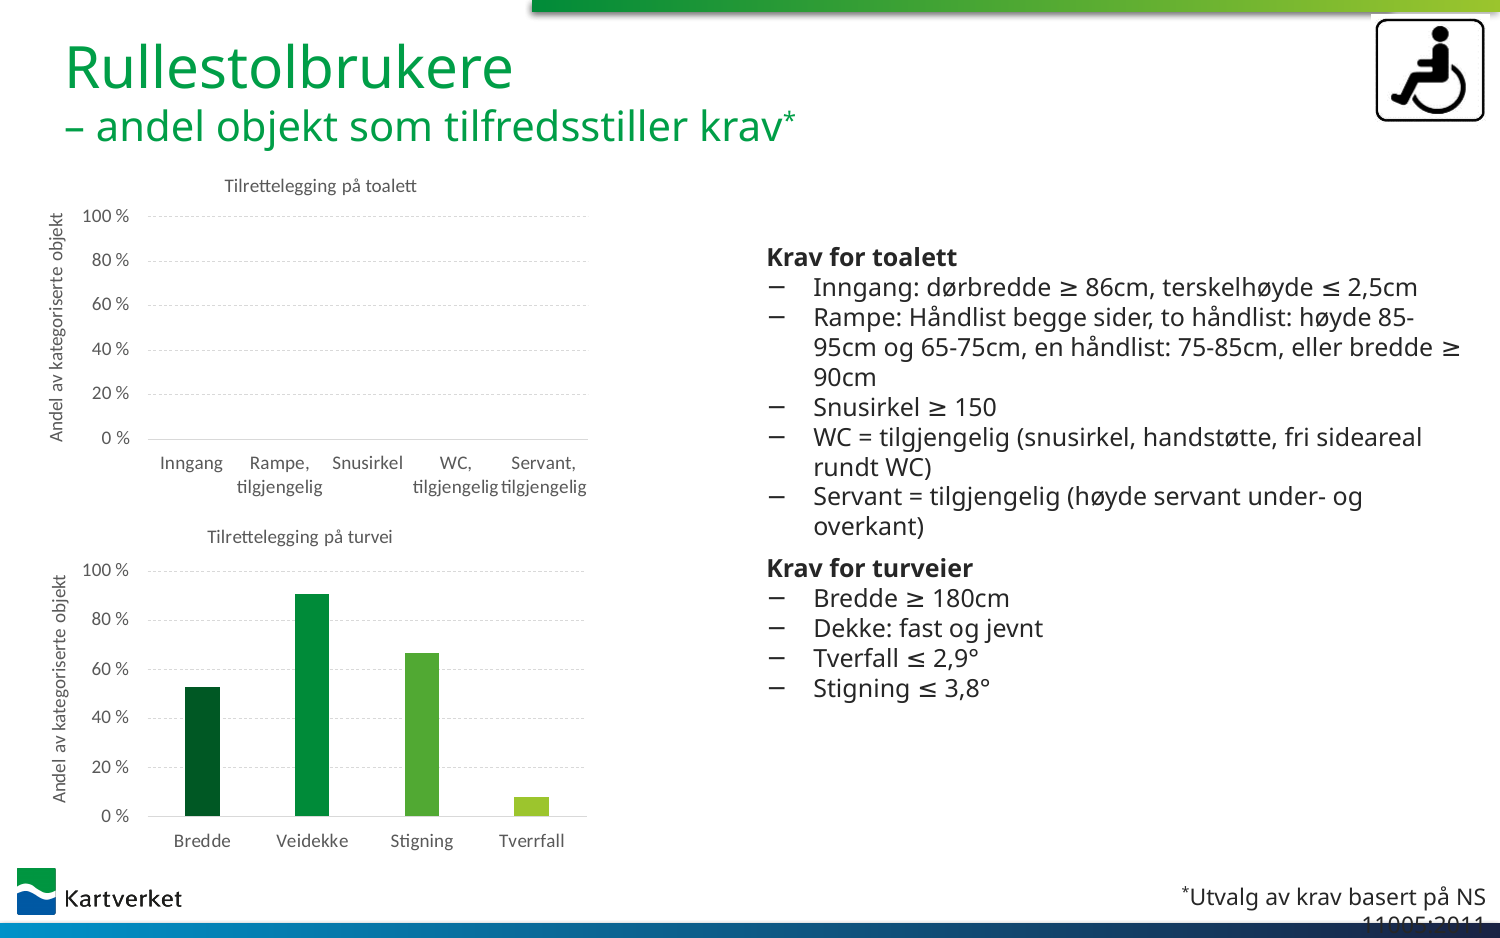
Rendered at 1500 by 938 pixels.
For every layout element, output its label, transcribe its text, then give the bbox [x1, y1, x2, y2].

text_box *Utvalg av krav basert på NS 11005:2011 [1068, 873, 1500, 938]
picture [41, 166, 599, 505]
picture [1371, 13, 1491, 127]
picture [41, 520, 598, 859]
text_box Krav for toalett Inngang: dørbredde ≥ 86cm, terskelhøyde ≤ 2,5cm Rampe: Håndlist begge sider, to håndlist: høyde 85-95cm og 65-75cm, en håndlist: 75-85cm, eller bredde ≥ 90cm Snusirkel ≥ 150 WC = tilgjengelig (snusirkel, handstøtte, fri sideareal rundt WC) Servant = tilgjengelig (høyde servant under- og overkant) [751, 234, 1483, 545]
text_box Krav for turveier Bredde ≥ 180cm Dekke: fast og jevnt Tverfall ≤ 2,9° Stigning ≤ 3,8° [751, 545, 1483, 710]
text_box Rullestolbrukere – andel objekt som tilfredsstiller krav* [49, 14, 1431, 158]
